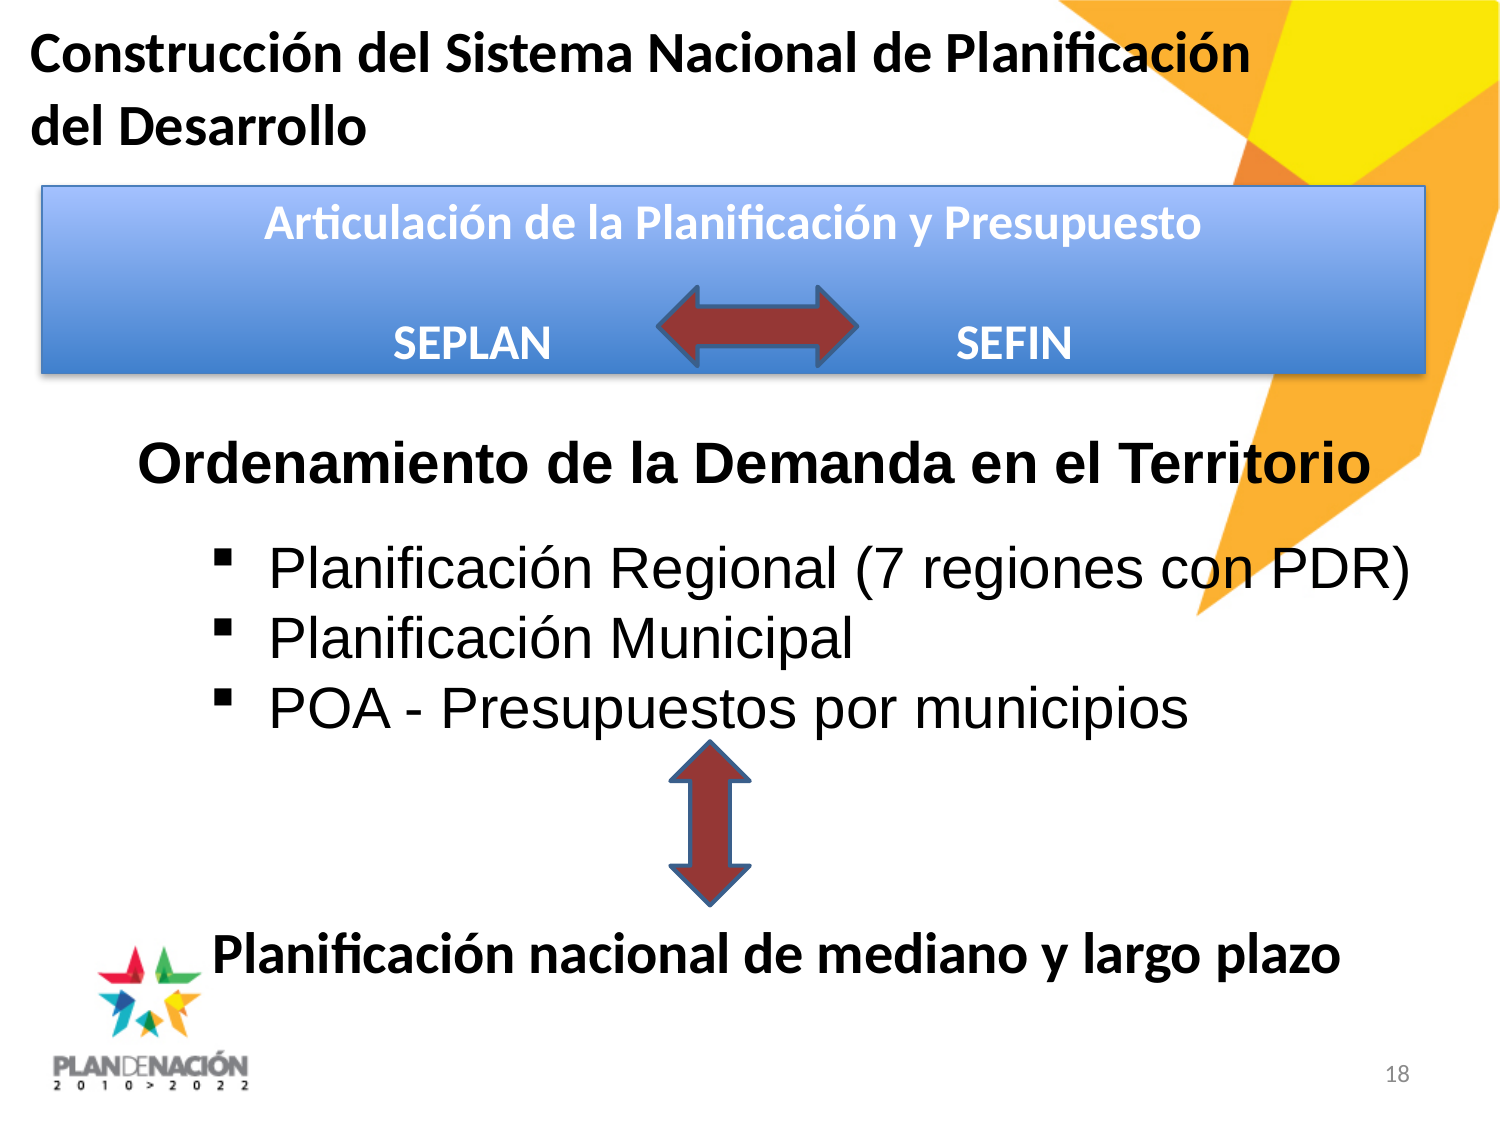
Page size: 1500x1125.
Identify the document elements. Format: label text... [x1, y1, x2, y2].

text_box Construcción del Sistema Nacional de Planificación del Desarrollo [15, 18, 1307, 150]
list Ordenamiento de la Demanda en el Territorio Planificación Regional (7 regiones con PDR) Planificación Municipal POA - Presupuestos por municipios Planificación nacional de mediano y largo plazo [47, 177, 1453, 1055]
slide_number 18 [1074, 1042, 1425, 1103]
picture [0, 0, 1500, 1125]
text_box [655, 284, 860, 369]
text_box [668, 739, 752, 908]
text_box Articulación de la Planificación y Presupuesto SEPLAN SEFIN [41, 185, 1426, 374]
